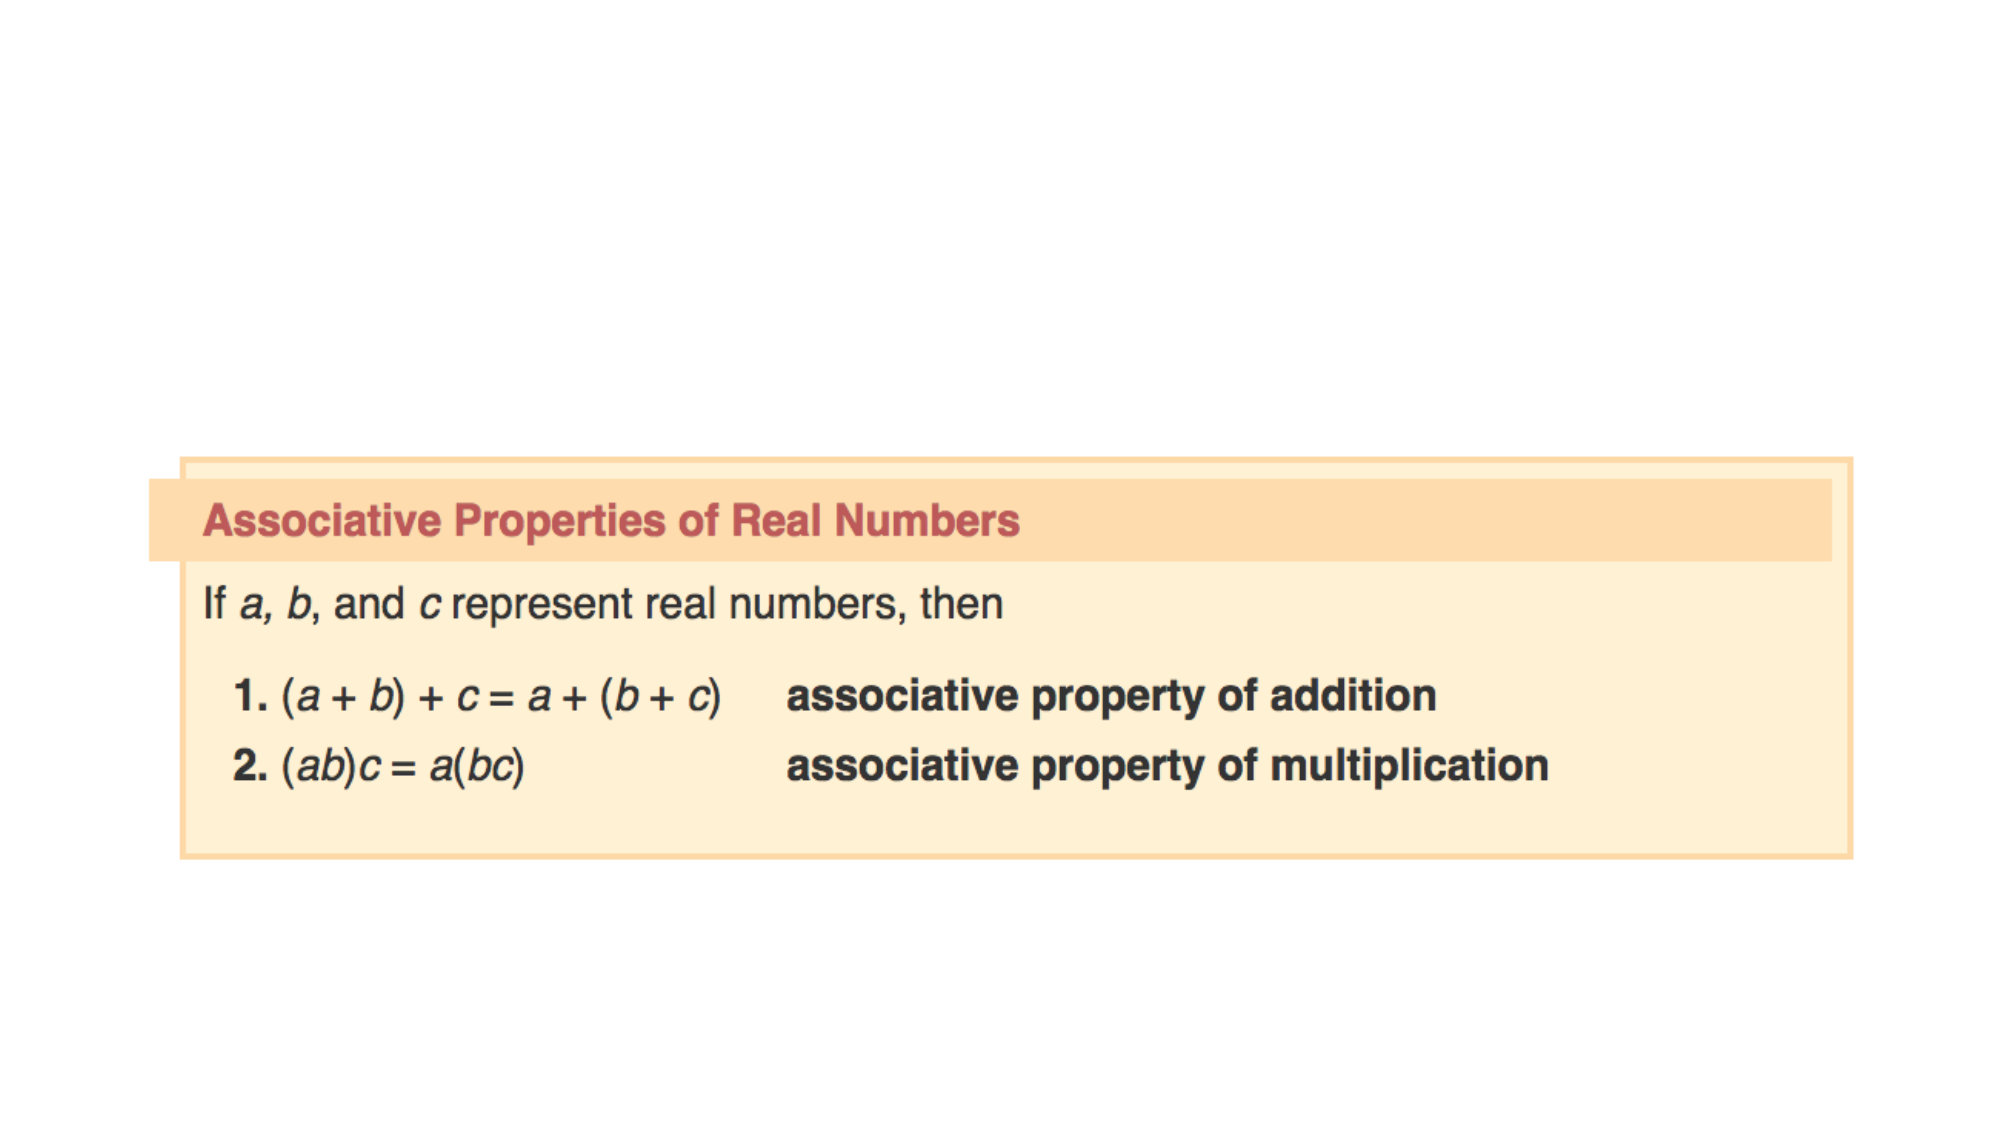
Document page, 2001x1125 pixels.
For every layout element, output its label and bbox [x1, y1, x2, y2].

list [137, 171, 1863, 1125]
